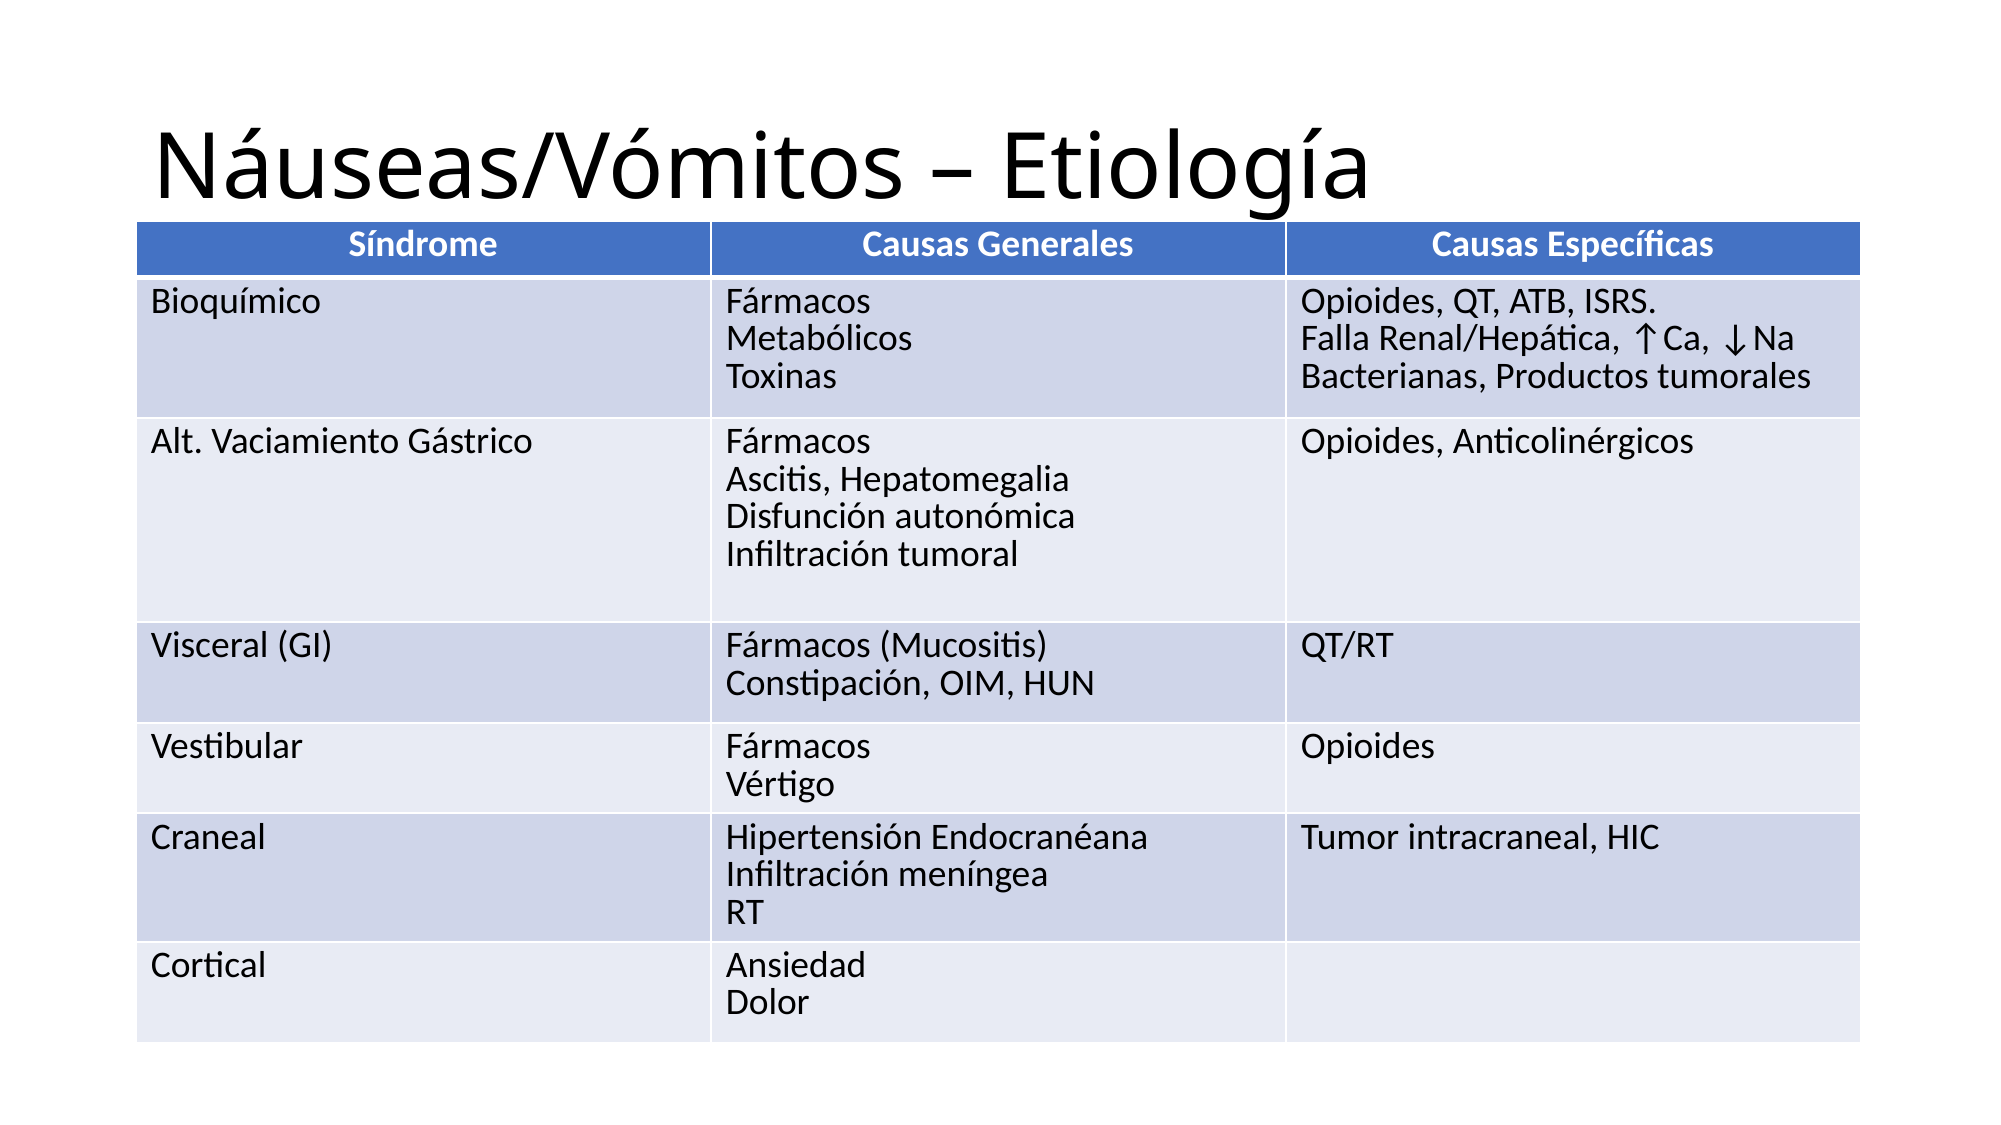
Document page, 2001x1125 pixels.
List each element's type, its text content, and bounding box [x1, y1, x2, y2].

table_cell Bioquímico [137, 280, 710, 417]
table_cell QT/RT [1287, 623, 1860, 722]
table_cell Opioides, Anticolinérgicos [1287, 419, 1860, 621]
table_cell Fármacos Metabólicos Toxinas [712, 280, 1285, 417]
table_cell Alt. Vaciamiento Gástrico [137, 419, 710, 621]
table_cell Craneal [137, 814, 710, 941]
table_header Causas Generales [712, 222, 1285, 275]
table_cell [1287, 943, 1860, 1042]
table_header Causas Específicas [1287, 222, 1860, 275]
table_cell Opioides, QT, ATB, ISRS. Falla Renal/Hepática, ↑Ca, ↓Na Bacterianas, Productos tumorales [1287, 280, 1860, 417]
table_cell Fármacos Ascitis, Hepatomegalia Disfunción autonómica Infiltración tumoral [712, 419, 1285, 621]
table_cell Hipertensión Endocranéana Infiltración meníngea RT [712, 814, 1285, 941]
table_cell Opioides [1287, 724, 1860, 812]
table_cell Fármacos (Mucositis) Constipación, OIM, HUN [712, 623, 1285, 722]
title Náuseas/Vómitos – Etiología [137, 59, 1863, 278]
table_cell Cortical [137, 943, 710, 1042]
table_cell Fármacos Vértigo [712, 724, 1285, 812]
table_cell Tumor intracraneal, HIC [1287, 814, 1860, 941]
table_cell Vestibular [137, 724, 710, 812]
table_cell Visceral (GI) [137, 623, 710, 722]
table_cell Ansiedad Dolor [712, 943, 1285, 1042]
table_header Síndrome [137, 222, 710, 275]
